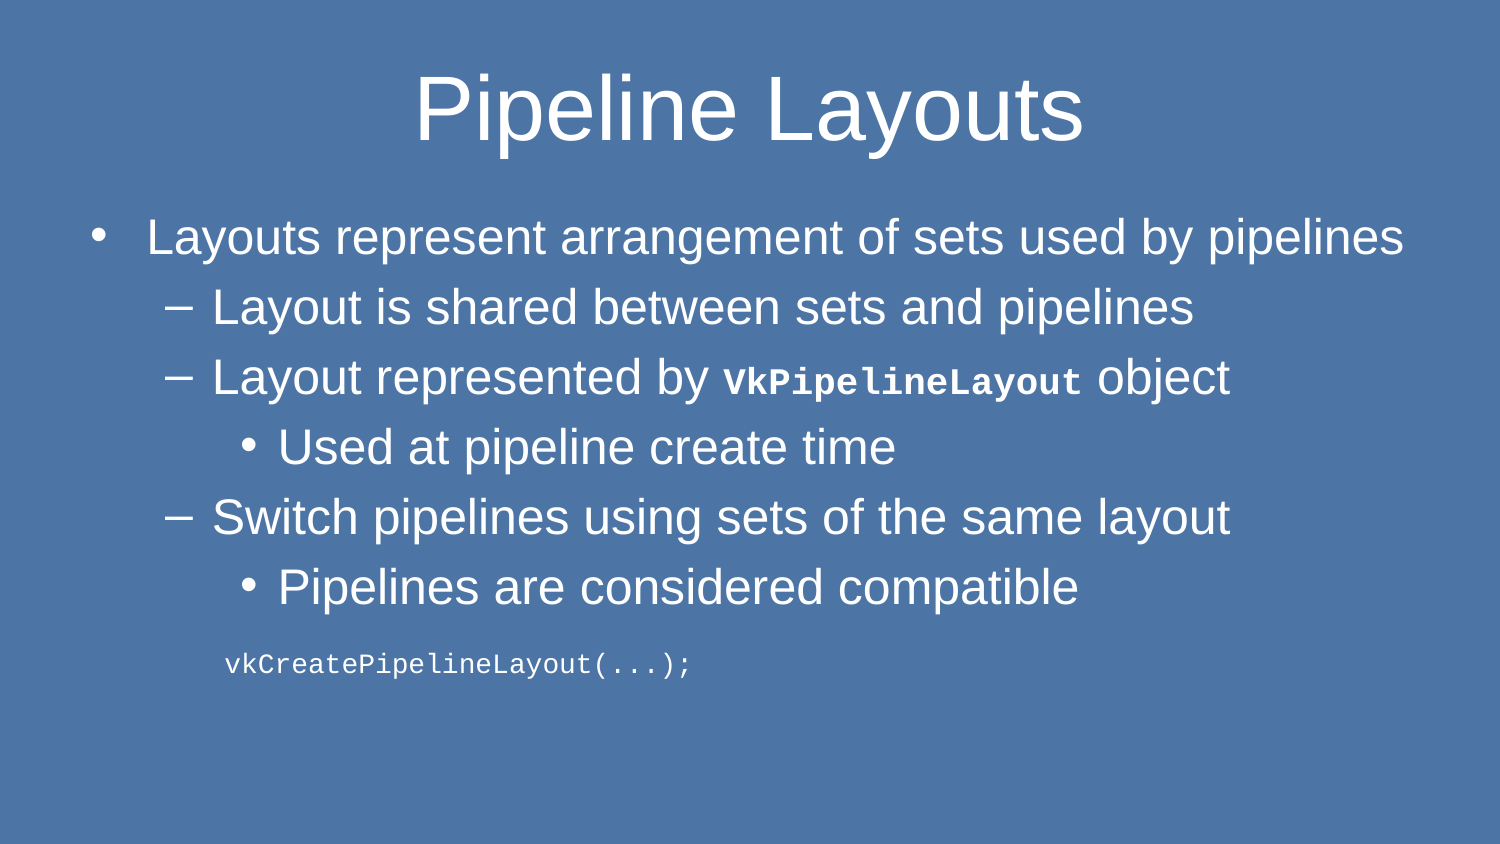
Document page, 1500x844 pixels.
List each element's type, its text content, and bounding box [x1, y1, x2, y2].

title Pipeline Layouts [75, 33, 1425, 175]
text_box vkCreatePipelineLayout(...); [209, 638, 709, 687]
list Layouts represent arrangement of sets used by pipelines Layout is shared between sets and pipelines Layout represented by VkPipelineLayout object Used at pipeline create time Switch pipelines using sets of the same layout Pipelines are considered compatible [75, 196, 1425, 754]
